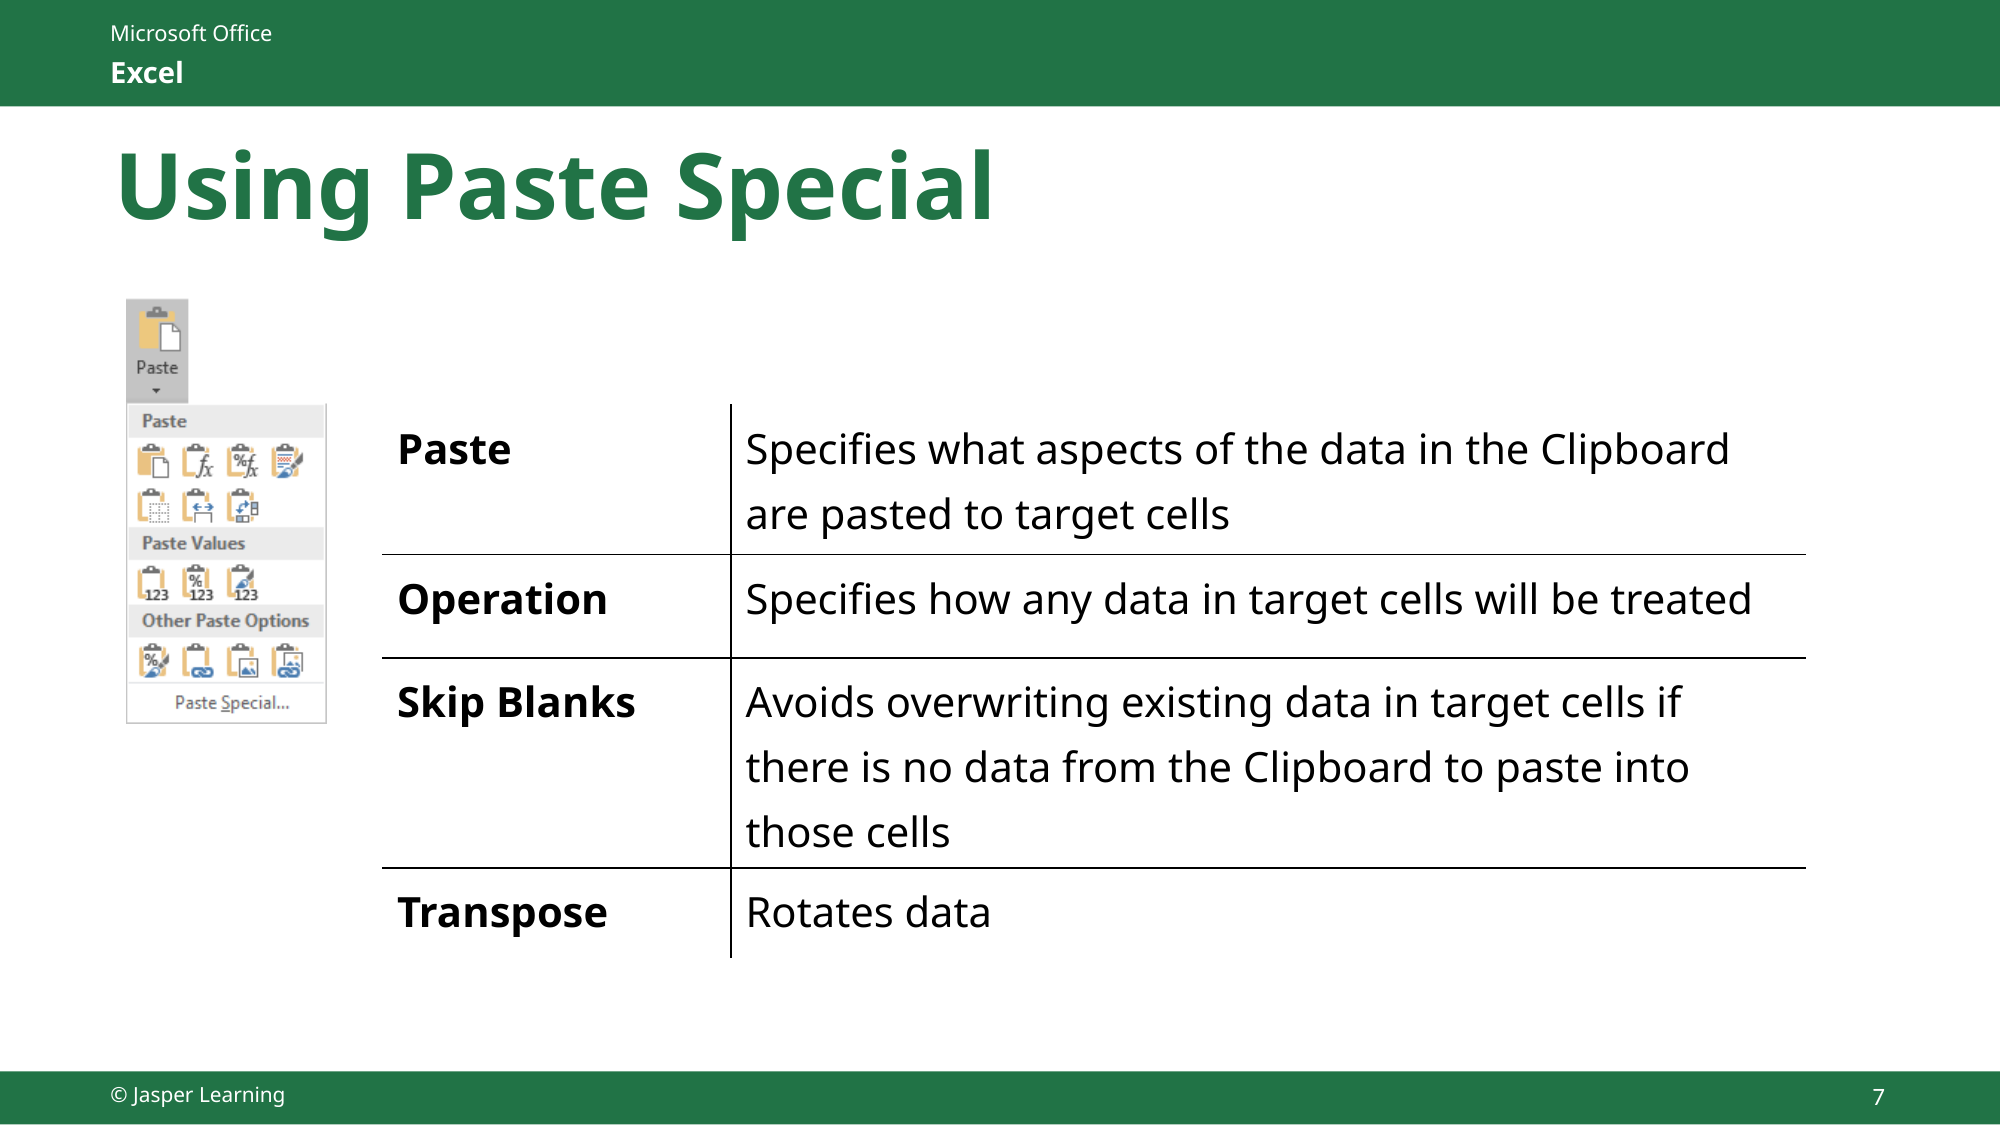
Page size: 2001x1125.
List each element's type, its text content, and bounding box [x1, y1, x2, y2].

table_header Specifies what aspects of the data in the Clipboard are pasted to target cells [732, 404, 1806, 554]
footer © Jasper Learning [95, 1065, 729, 1125]
table_cell Skip Blanks [382, 659, 730, 867]
table_cell Transpose [382, 869, 730, 958]
table_cell Rotates data [732, 869, 1806, 958]
picture [126, 298, 328, 724]
table_cell Operation [382, 555, 730, 657]
table_header Paste [382, 404, 730, 554]
slide_number 7 [1433, 1065, 1900, 1125]
table_cell Specifies how any data in target cells will be treated [732, 555, 1806, 657]
table_cell Avoids overwriting existing data in target cells if there is no data from the Clipboard to paste into those cells [732, 659, 1806, 867]
title Using Paste Special [99, 118, 1866, 248]
